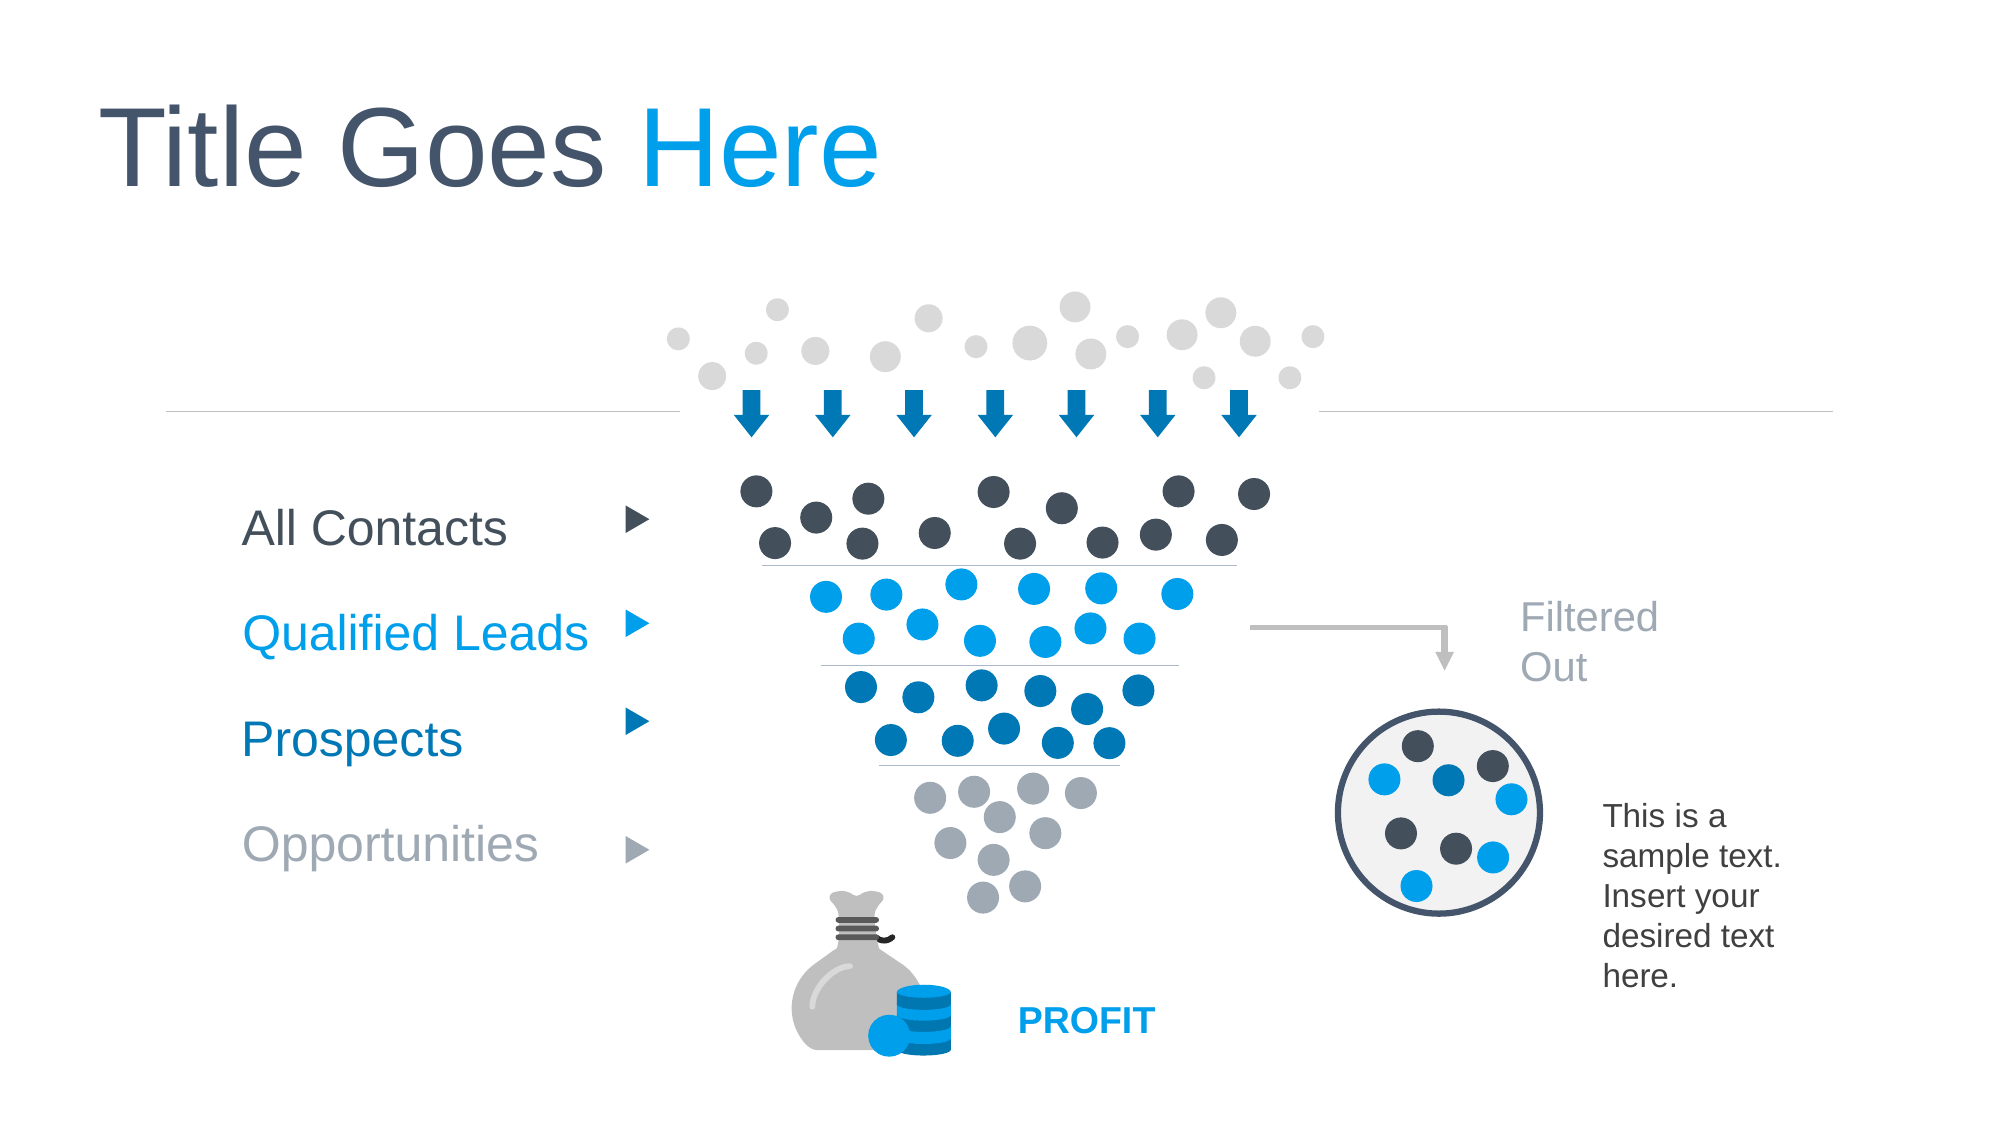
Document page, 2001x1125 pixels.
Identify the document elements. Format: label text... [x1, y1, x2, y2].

text_box [987, 429, 1004, 439]
text_box [1028, 624, 1063, 660]
text_box [940, 723, 975, 758]
text_box [1300, 324, 1326, 350]
text_box [843, 670, 879, 705]
text_box [1147, 389, 1168, 411]
text_box [1008, 869, 1043, 904]
text_box [1383, 816, 1419, 851]
text_box [873, 722, 908, 758]
text_box [982, 800, 1017, 835]
text_box [1063, 776, 1098, 811]
text_box [905, 607, 940, 642]
text_box All Contacts [226, 487, 524, 563]
text_box [1115, 324, 1141, 350]
text_box Prospects [226, 698, 479, 774]
text_box [868, 340, 902, 374]
text_box [1003, 526, 1038, 561]
text_box [824, 429, 841, 439]
text_box [1084, 571, 1119, 606]
text_box [1161, 474, 1196, 509]
text_box [976, 474, 1011, 510]
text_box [785, 890, 955, 1057]
text_box [913, 303, 944, 334]
text_box [808, 579, 844, 614]
text_box [1044, 491, 1079, 526]
text_box [1122, 621, 1157, 656]
text_box PROFIT [1003, 989, 1171, 1049]
text_box [1277, 365, 1303, 391]
text_box [1138, 517, 1173, 552]
text_box [1121, 673, 1156, 708]
text_box [1236, 476, 1272, 512]
text_box [1204, 522, 1239, 558]
text_box [851, 481, 886, 516]
text_box [1028, 816, 1063, 851]
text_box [165, 411, 1834, 429]
text_box [1040, 725, 1075, 760]
text_box [1165, 318, 1199, 352]
text_box [1431, 763, 1466, 798]
text_box [624, 503, 652, 535]
text_box Filtered Out [1505, 582, 1914, 698]
text_box [906, 429, 922, 439]
text_box [957, 774, 992, 809]
text_box [757, 526, 793, 561]
text_box [665, 326, 691, 352]
text_box [1058, 290, 1092, 324]
text_box [697, 361, 728, 392]
text_box [1336, 710, 1542, 915]
text_box [965, 880, 1001, 915]
text_box [933, 825, 968, 861]
text_box [917, 515, 952, 551]
text_box [764, 297, 790, 323]
text_box Title Goes Here [83, 76, 1936, 208]
text_box [1068, 429, 1085, 439]
text_box [1085, 525, 1120, 560]
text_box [1249, 626, 1448, 671]
text_box [1191, 365, 1217, 391]
text_box [1066, 389, 1087, 411]
text_box [624, 834, 652, 866]
text_box Qualified Leads [227, 593, 605, 668]
text_box [869, 577, 904, 612]
text_box [904, 389, 924, 411]
text_box [987, 711, 1022, 746]
text_box [913, 780, 948, 815]
text_box [1476, 840, 1511, 875]
text_box [964, 668, 999, 703]
text_box [799, 500, 834, 535]
text_box [1011, 324, 1049, 362]
text_box [944, 567, 979, 602]
text_box [1070, 691, 1105, 727]
text_box [841, 621, 876, 656]
text_box [1160, 576, 1195, 612]
text_box [739, 474, 774, 509]
text_box [1073, 611, 1108, 646]
text_box [845, 526, 880, 561]
text_box [1439, 831, 1474, 866]
text_box [1475, 749, 1510, 784]
text_box [624, 607, 652, 639]
text_box [963, 334, 989, 360]
text_box [1399, 868, 1434, 904]
text_box [1400, 729, 1435, 764]
text_box [1494, 782, 1529, 817]
text_box [1238, 324, 1272, 358]
text_box [1229, 389, 1249, 411]
text_box Opportunities [227, 804, 554, 879]
text_box [976, 842, 1011, 877]
text_box [822, 389, 843, 411]
text_box [1016, 771, 1051, 806]
text_box [1023, 673, 1058, 709]
text_box [1204, 296, 1238, 330]
text_box [800, 335, 831, 367]
text_box [962, 623, 998, 658]
text_box [1017, 571, 1052, 607]
text_box [743, 340, 769, 366]
text_box [1149, 429, 1166, 439]
text_box [901, 680, 936, 715]
text_box [1092, 726, 1127, 761]
text_box [985, 389, 1006, 411]
text_box [1074, 337, 1108, 371]
text_box [743, 429, 760, 439]
text_box [1367, 762, 1402, 797]
text_box [1231, 429, 1247, 439]
text_box This is a sample text. Insert your desired text here. [1602, 786, 1844, 1002]
text_box [741, 389, 762, 411]
text_box [624, 705, 652, 737]
